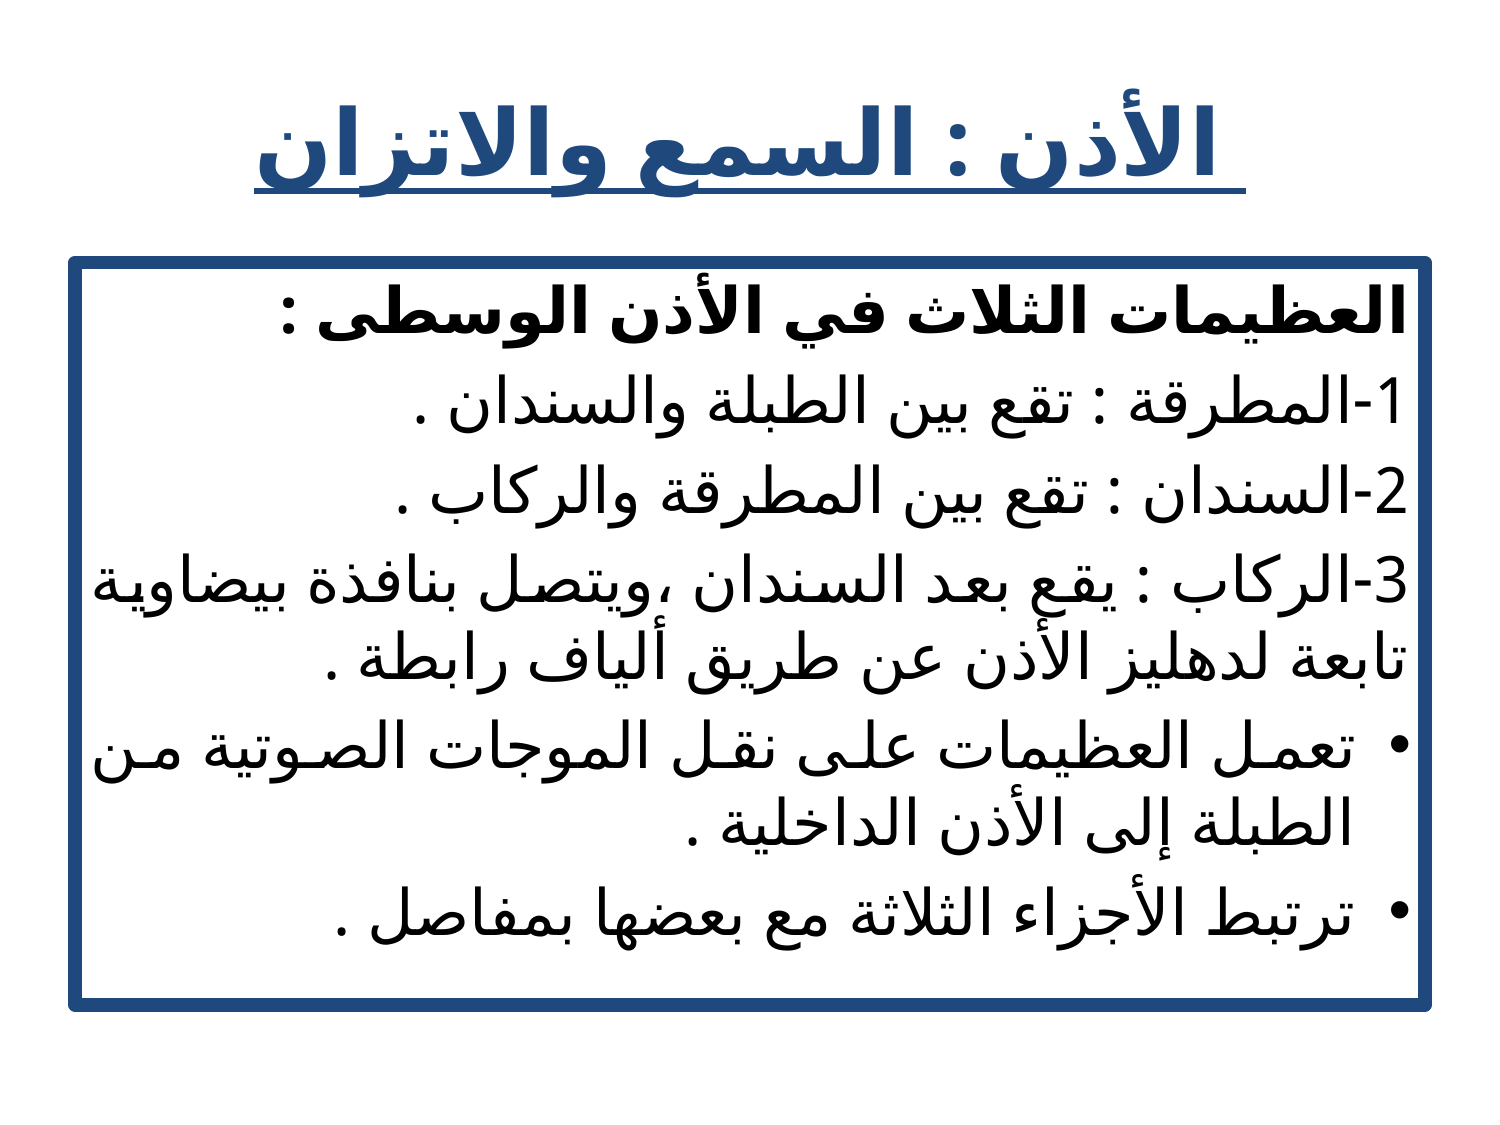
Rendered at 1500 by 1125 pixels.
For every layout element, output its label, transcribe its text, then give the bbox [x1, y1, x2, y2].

list العظيمات الثلاث في الأذن الوسطى : 1-المطرقة : تقع بين الطبلة والسندان . 2-السندان : تقع بين المطرقة والركاب . 3-الركاب : يقع بعد السندان ،ويتصل بنافذة بيضاوية تابعة لدهليز الأذن عن طريق ألياف رابطة . تعمل العظيمات على نقل الموجات الصوتية من الطبلة إلى الأذن الداخلية . ترتبط الأجزاء الثلاثة مع بعضها بمفاصل . [75, 262, 1425, 1005]
title الأذن : السمع والاتزان [75, 45, 1425, 233]
